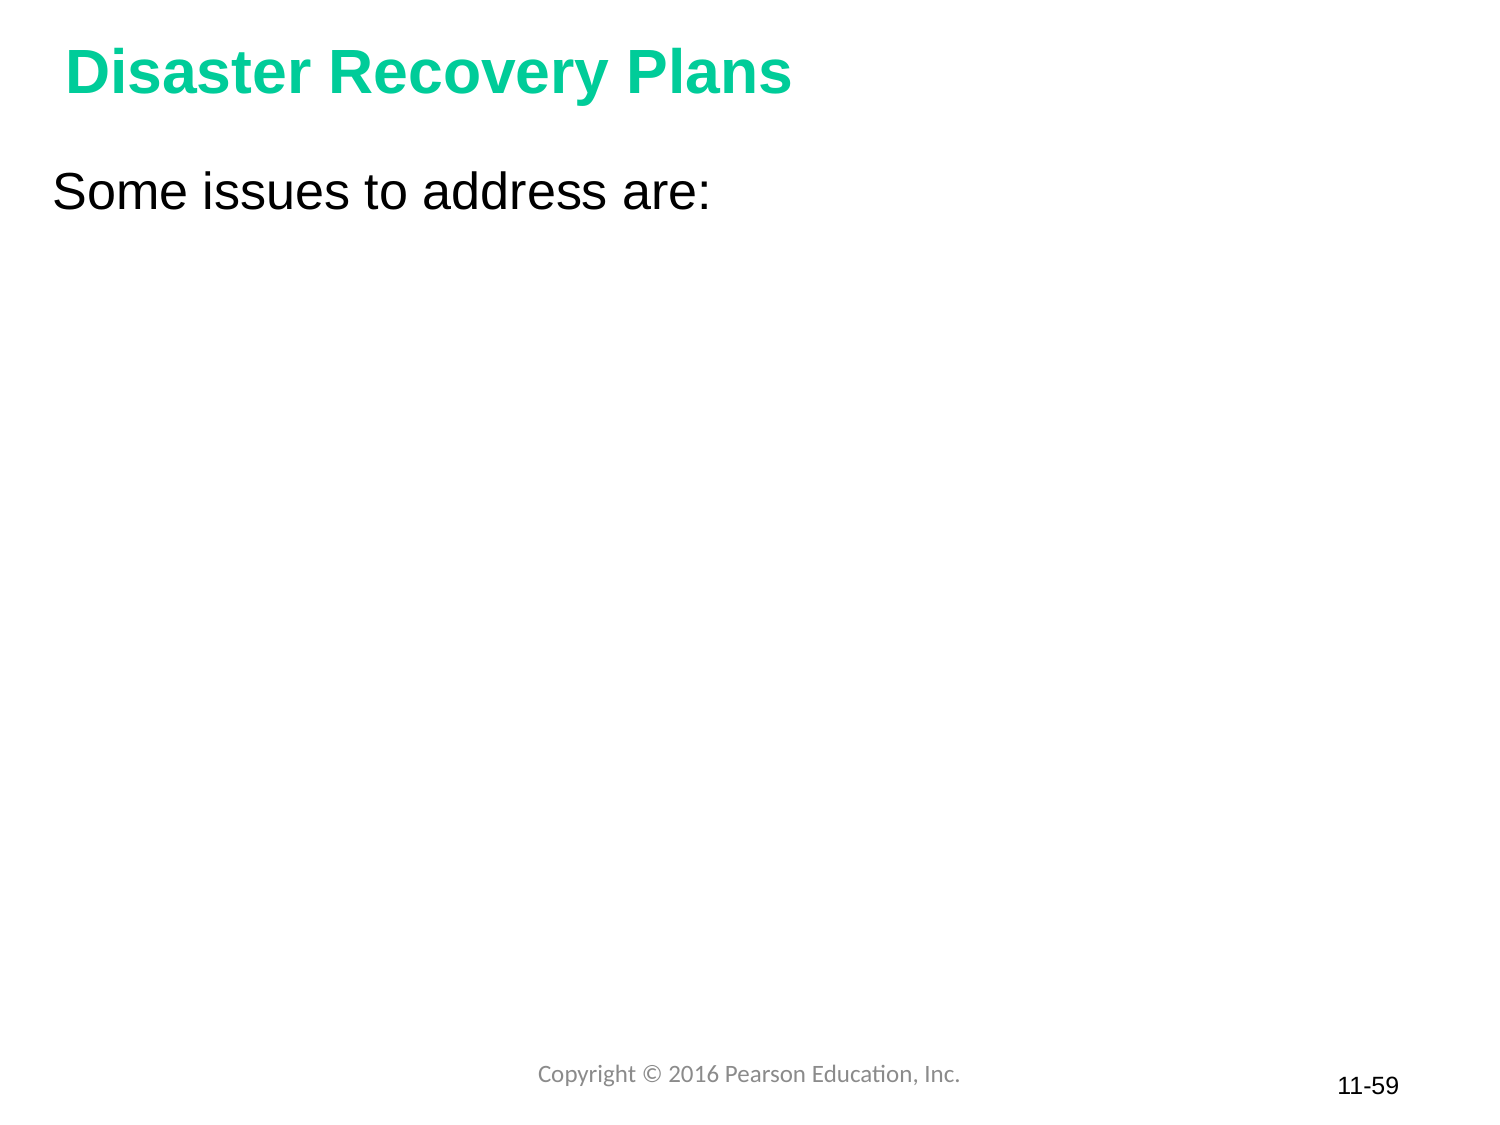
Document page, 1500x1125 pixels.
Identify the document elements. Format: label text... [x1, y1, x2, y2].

title Disaster Recovery Plans [50, 0, 1400, 163]
list Some issues to address are: [37, 149, 1388, 278]
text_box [37, 278, 1451, 1101]
